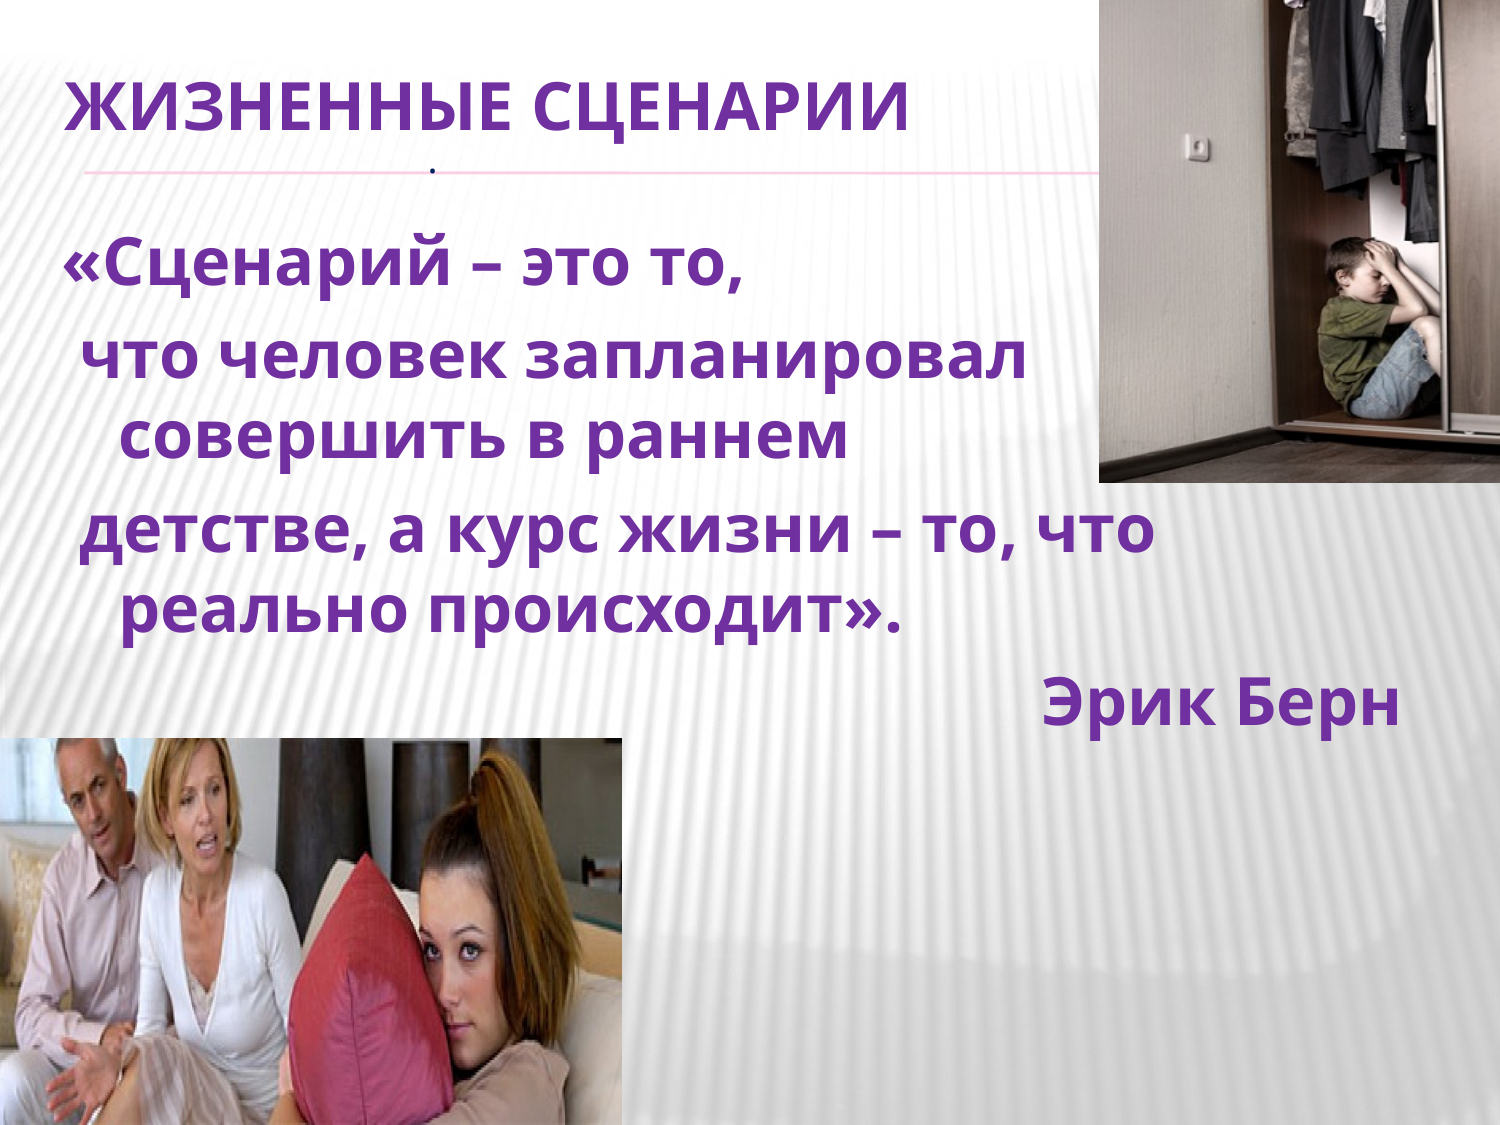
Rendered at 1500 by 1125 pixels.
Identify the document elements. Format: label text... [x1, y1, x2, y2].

picture [0, 737, 622, 1125]
title Жизненные сценарии [50, 75, 1088, 210]
list «Сценарий – это то, что человек запланировал совершить в раннем детстве, а курс жизни – то, что реально происходит». Эрик Берн [46, 210, 1419, 844]
picture [1098, 0, 1500, 483]
